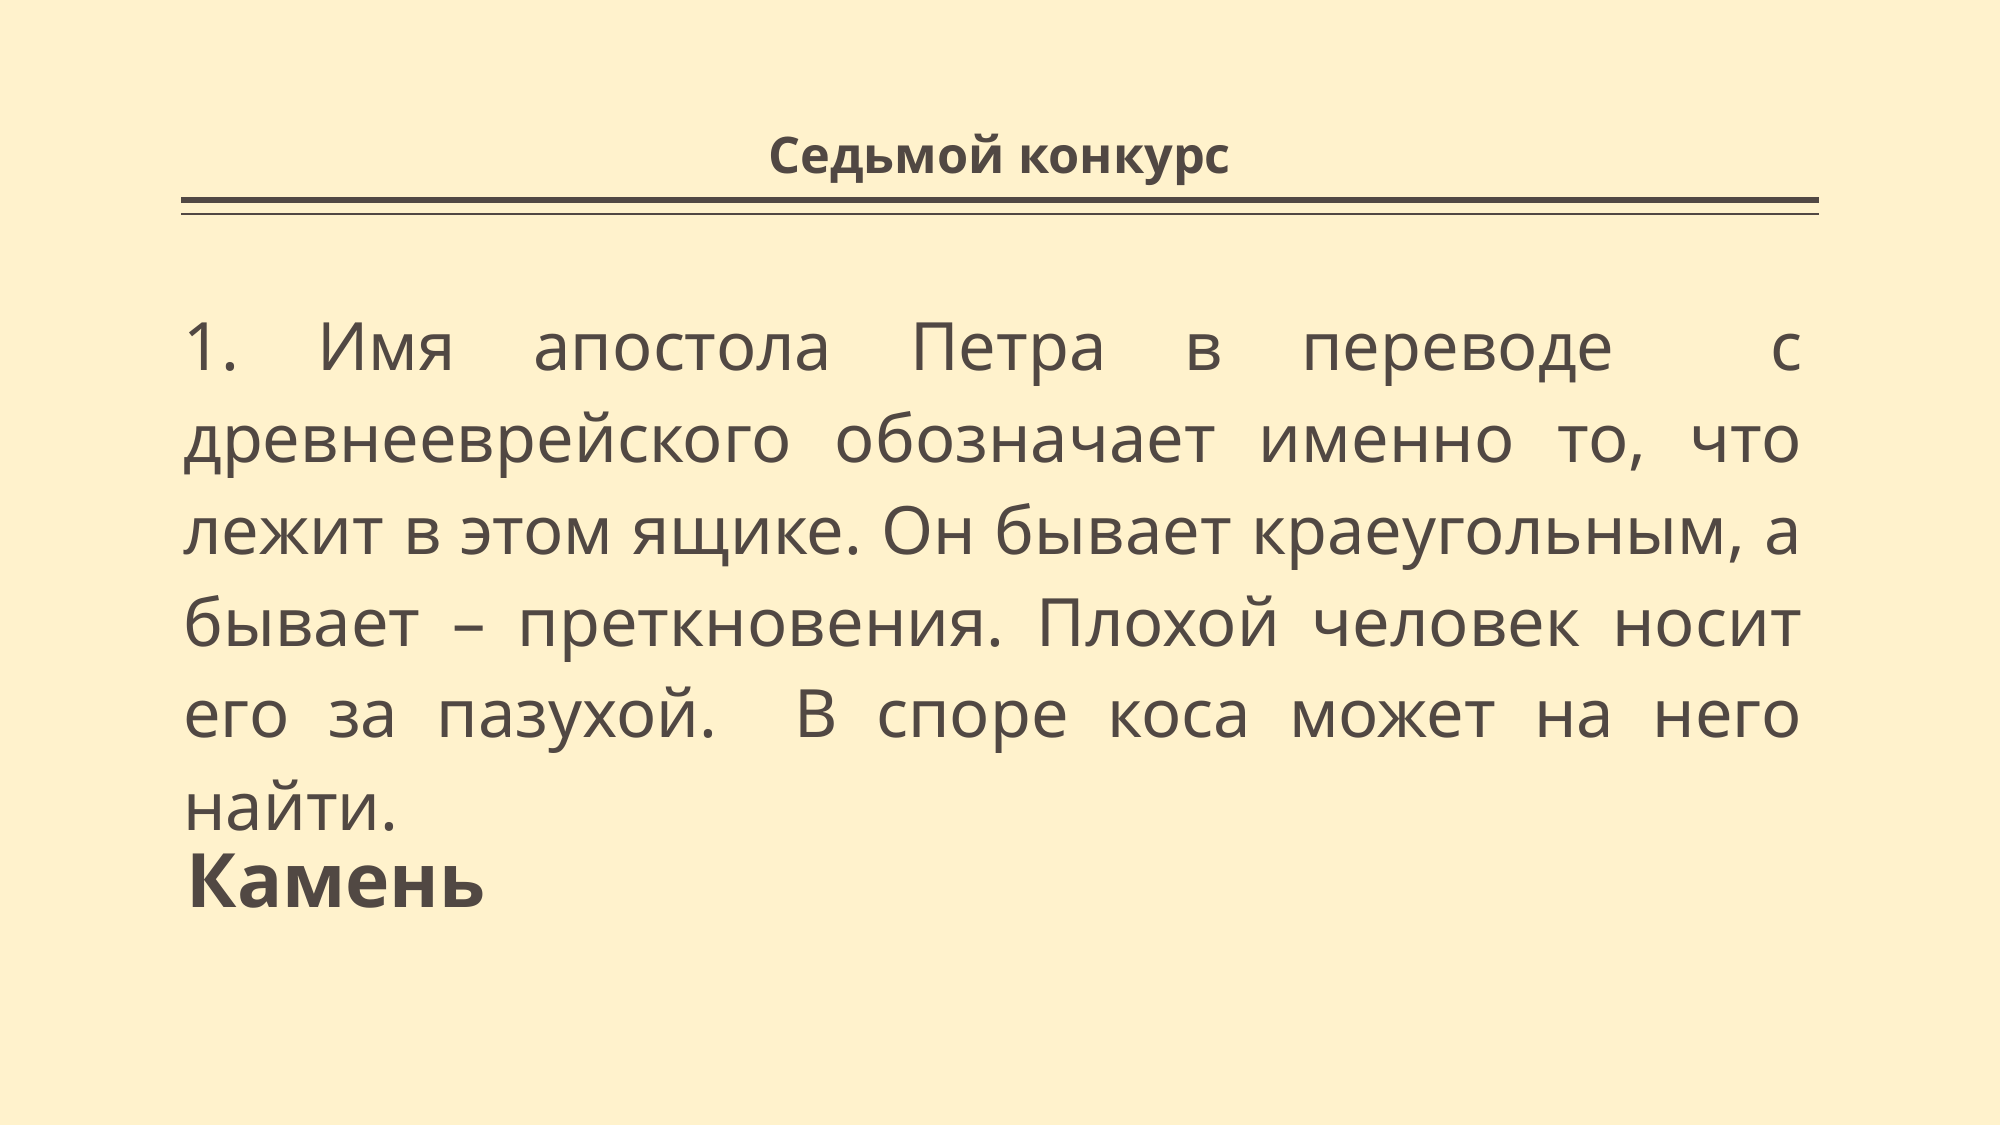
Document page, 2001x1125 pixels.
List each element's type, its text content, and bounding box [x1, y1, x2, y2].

text_box 1. Имя апостола Петра в переводе с древнееврейского обозначает именно то, что лежит в этом ящике. Он бывает краеугольным, а бывает – преткновения. Плохой человек носит его за пазухой. В споре коса может на него найти. [168, 284, 1819, 964]
title Седьмой конкурс [181, 12, 1819, 193]
